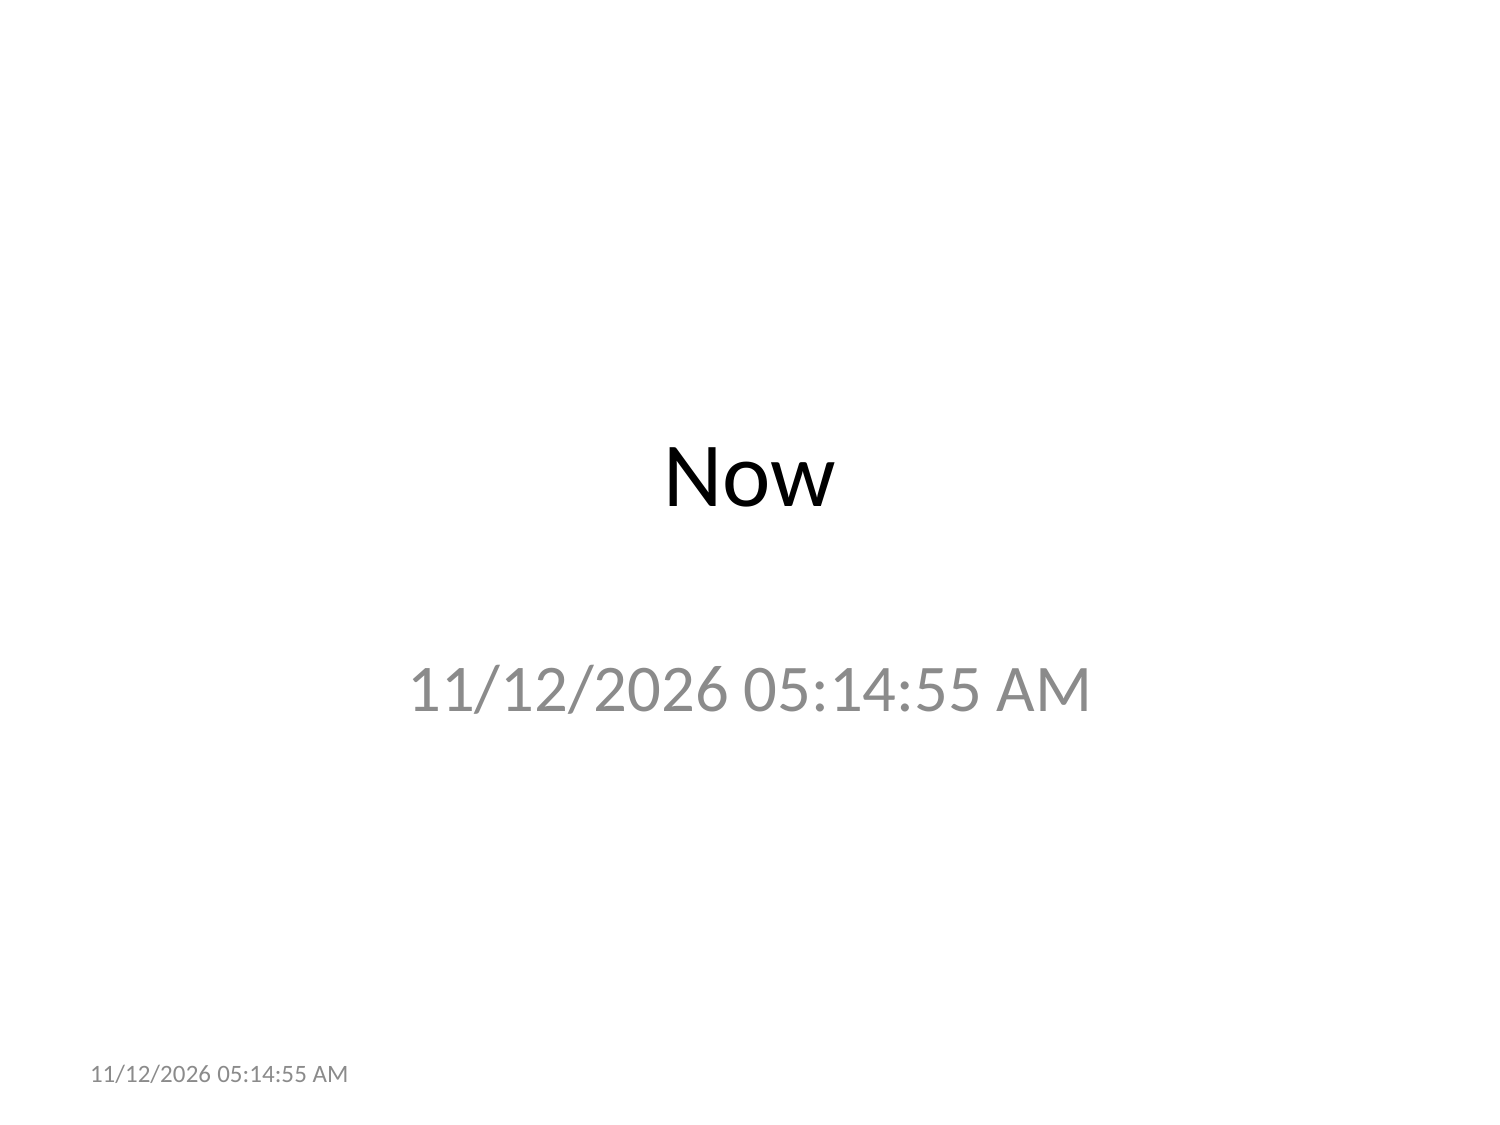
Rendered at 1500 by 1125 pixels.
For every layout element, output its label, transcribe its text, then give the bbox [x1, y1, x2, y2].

subtitle 2011-12-19 10:20:04 AM [225, 637, 1275, 925]
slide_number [75, 1042, 425, 1103]
title Now [112, 349, 1388, 591]
